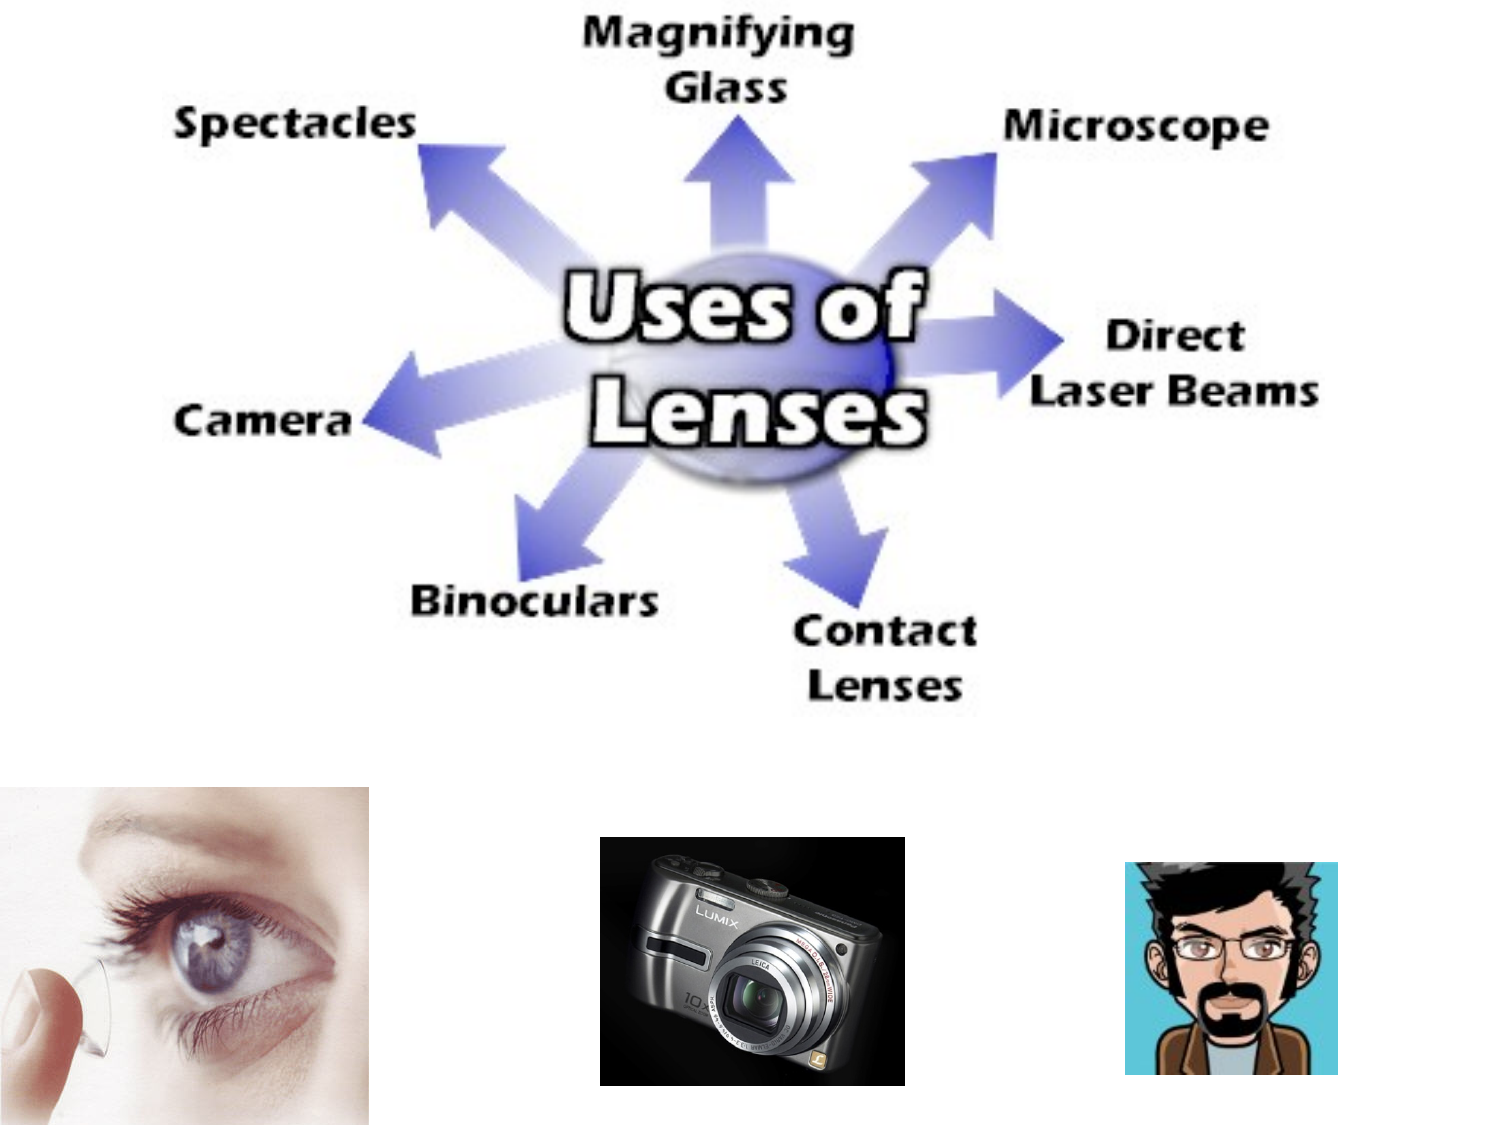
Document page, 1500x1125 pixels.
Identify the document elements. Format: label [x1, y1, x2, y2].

picture [0, 787, 370, 1125]
picture [1124, 862, 1338, 1076]
picture [162, 0, 1326, 717]
picture [599, 837, 906, 1087]
